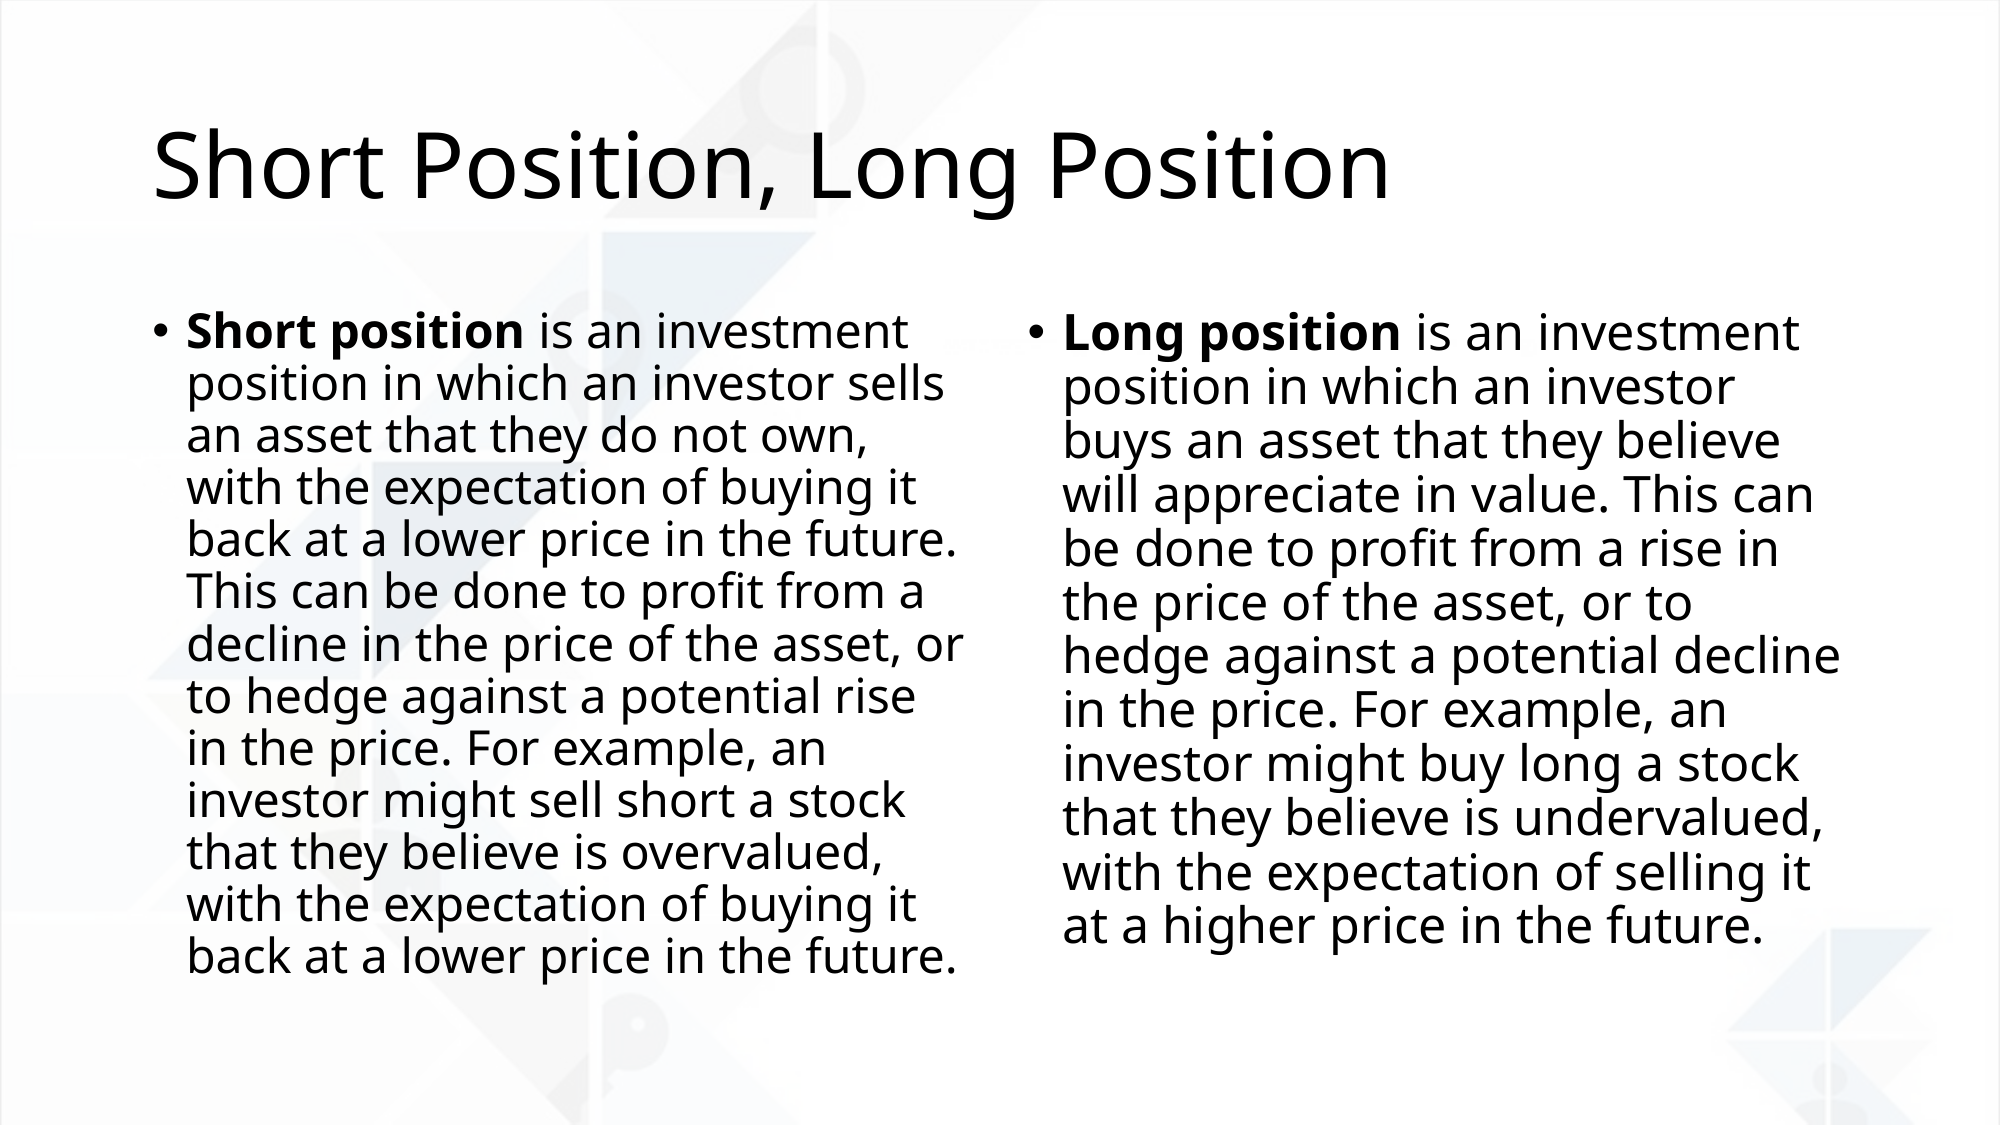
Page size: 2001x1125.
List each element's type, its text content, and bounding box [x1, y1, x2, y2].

list Short position is an investment position in which an investor sells an asset that they do not own, with the expectation of buying it back at a lower price in the future. This can be done to profit from a decline in the price of the asset, or to hedge against a potential rise in the price. For example, an investor might sell short a stock that they believe is overvalued, with the expectation of buying it back at a lower price in the future. [137, 299, 988, 1014]
list Long position is an investment position in which an investor buys an asset that they believe will appreciate in value. This can be done to profit from a rise in the price of the asset, or to hedge against a potential decline in the price. For example, an investor might buy long a stock that they believe is undervalued, with the expectation of selling it at a higher price in the future. [1012, 299, 1863, 1014]
title Short Position, Long Position [137, 59, 1863, 278]
